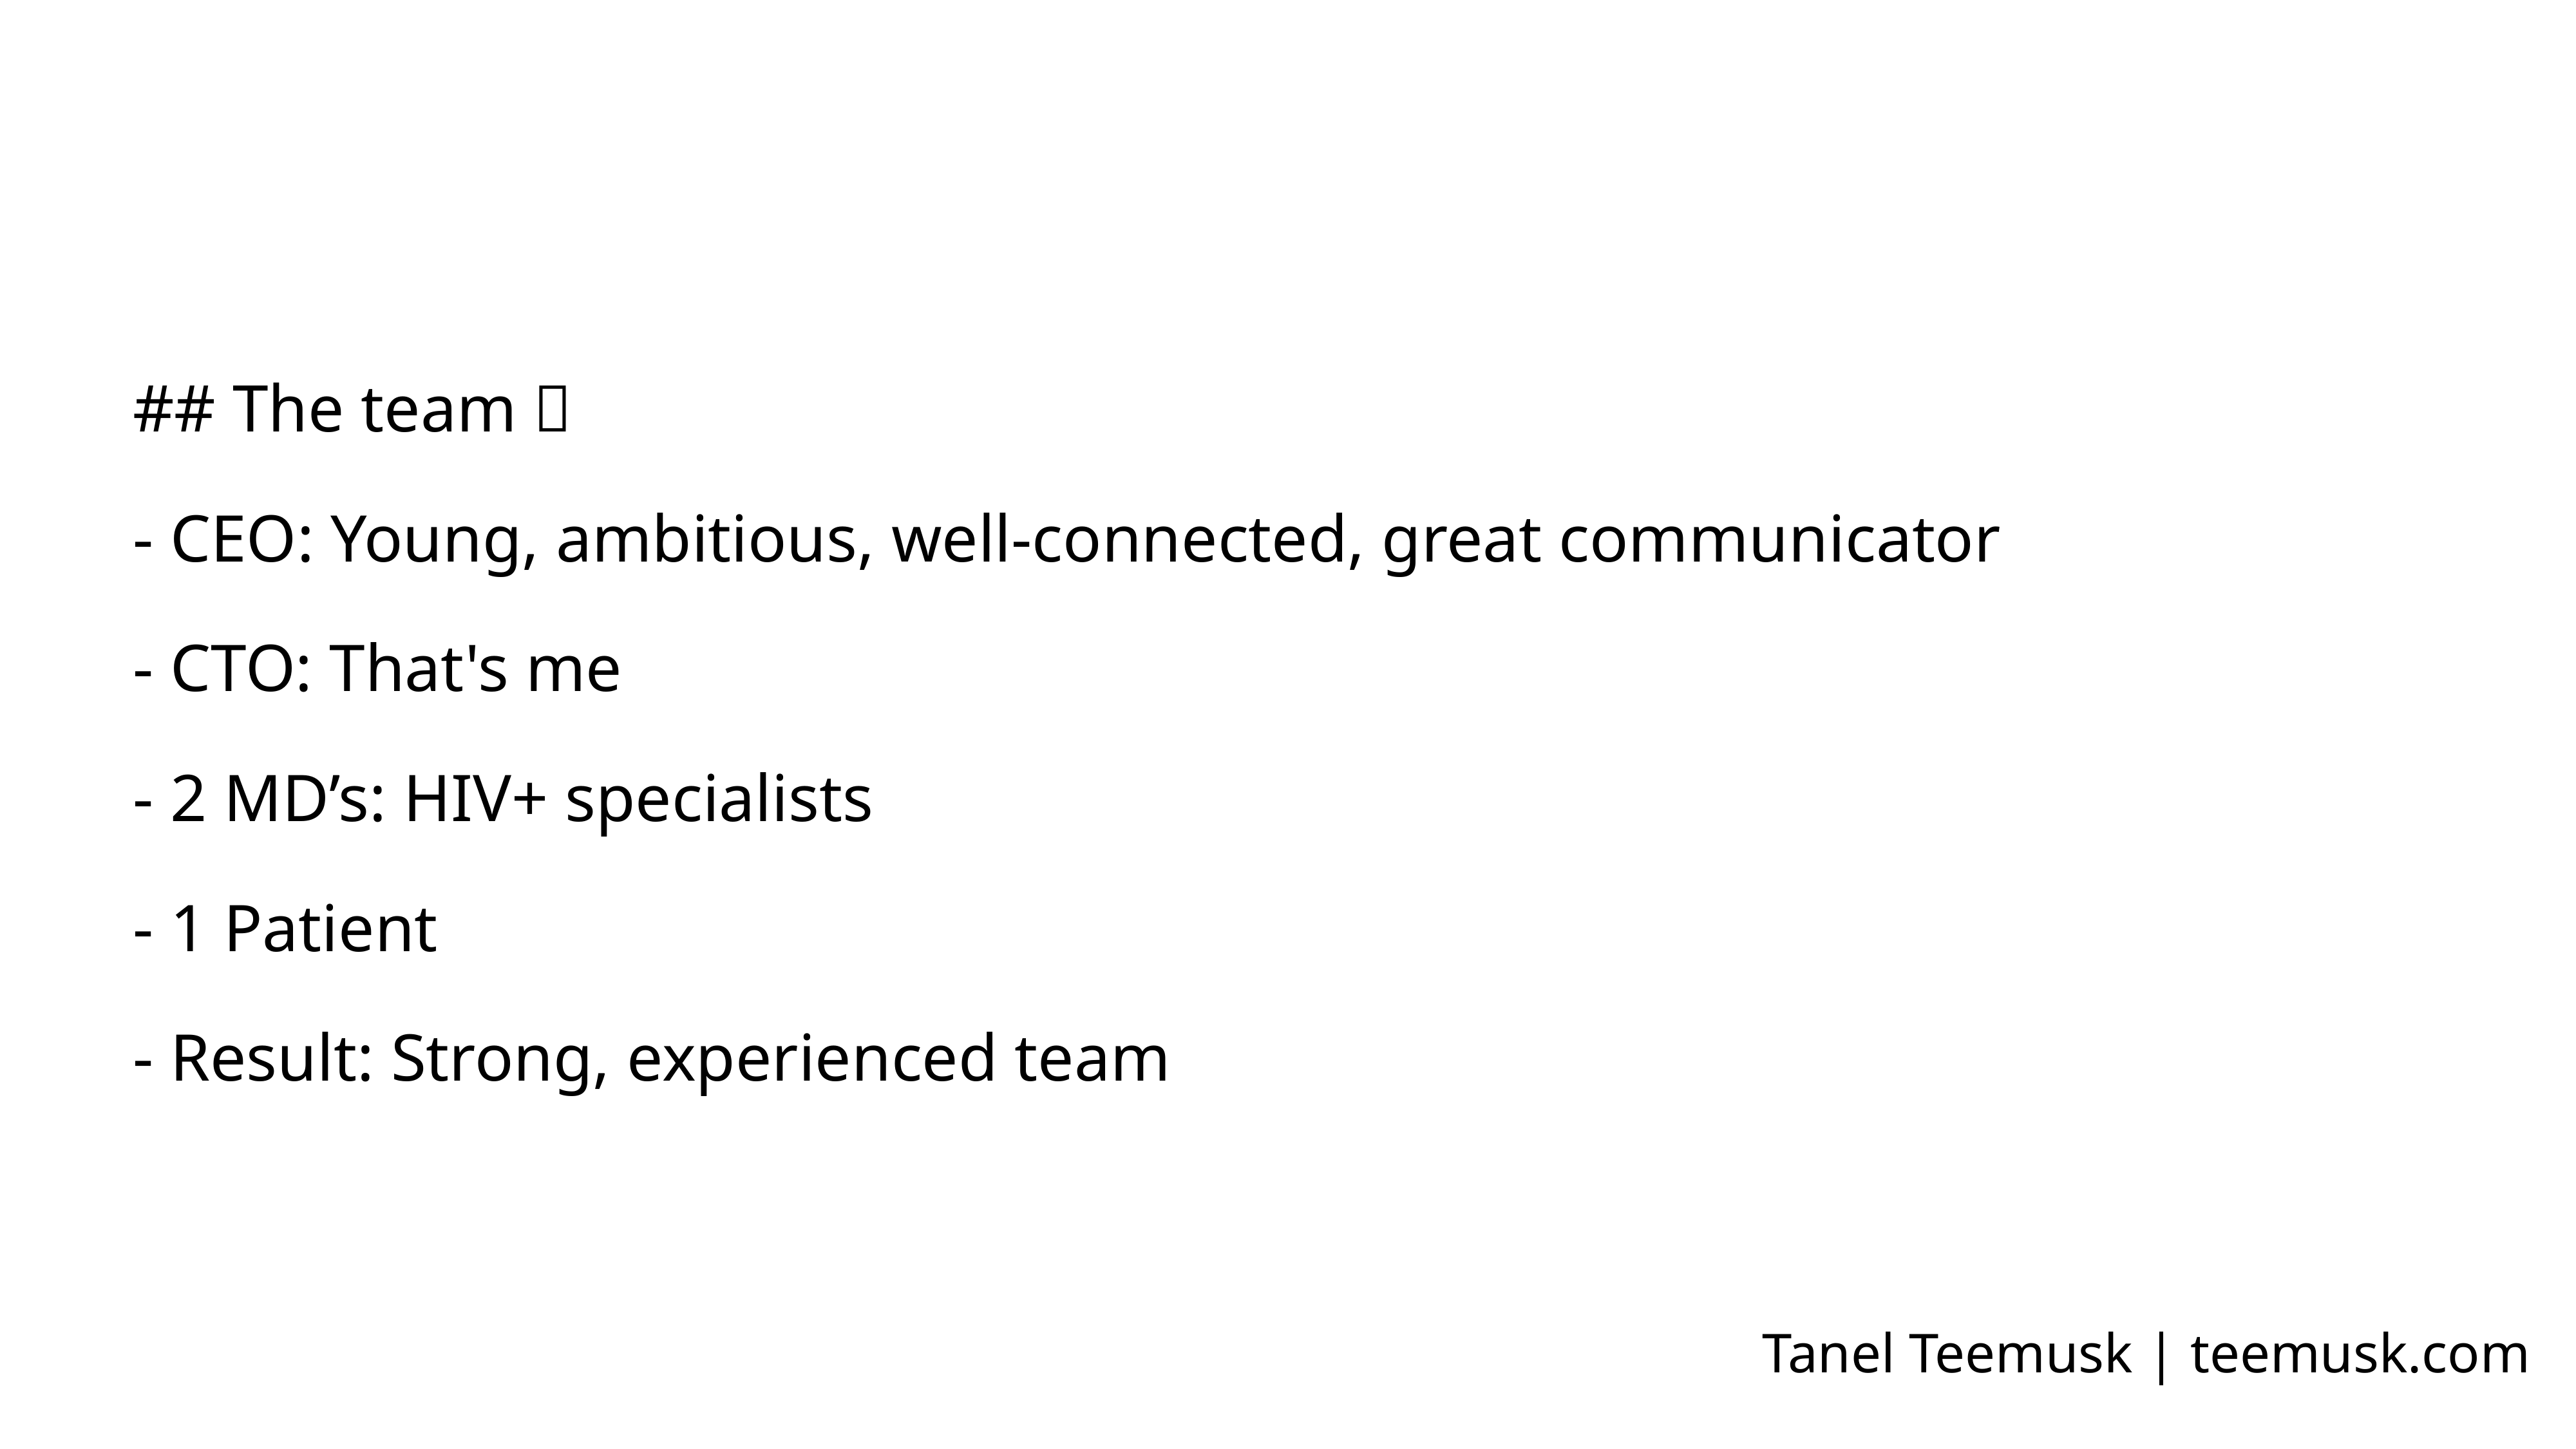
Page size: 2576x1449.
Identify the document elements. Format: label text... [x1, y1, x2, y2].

text_box Tanel Teemusk | teemusk.com [1756, 1320, 2537, 1390]
list ## The team 👥 - CEO: Young, ambitious, well-connected, great communicator - CTO: That's me - 2 MD’s: HIV+ specialists - 1 Patient - Result: Strong, experienced team [127, 149, 2449, 1321]
